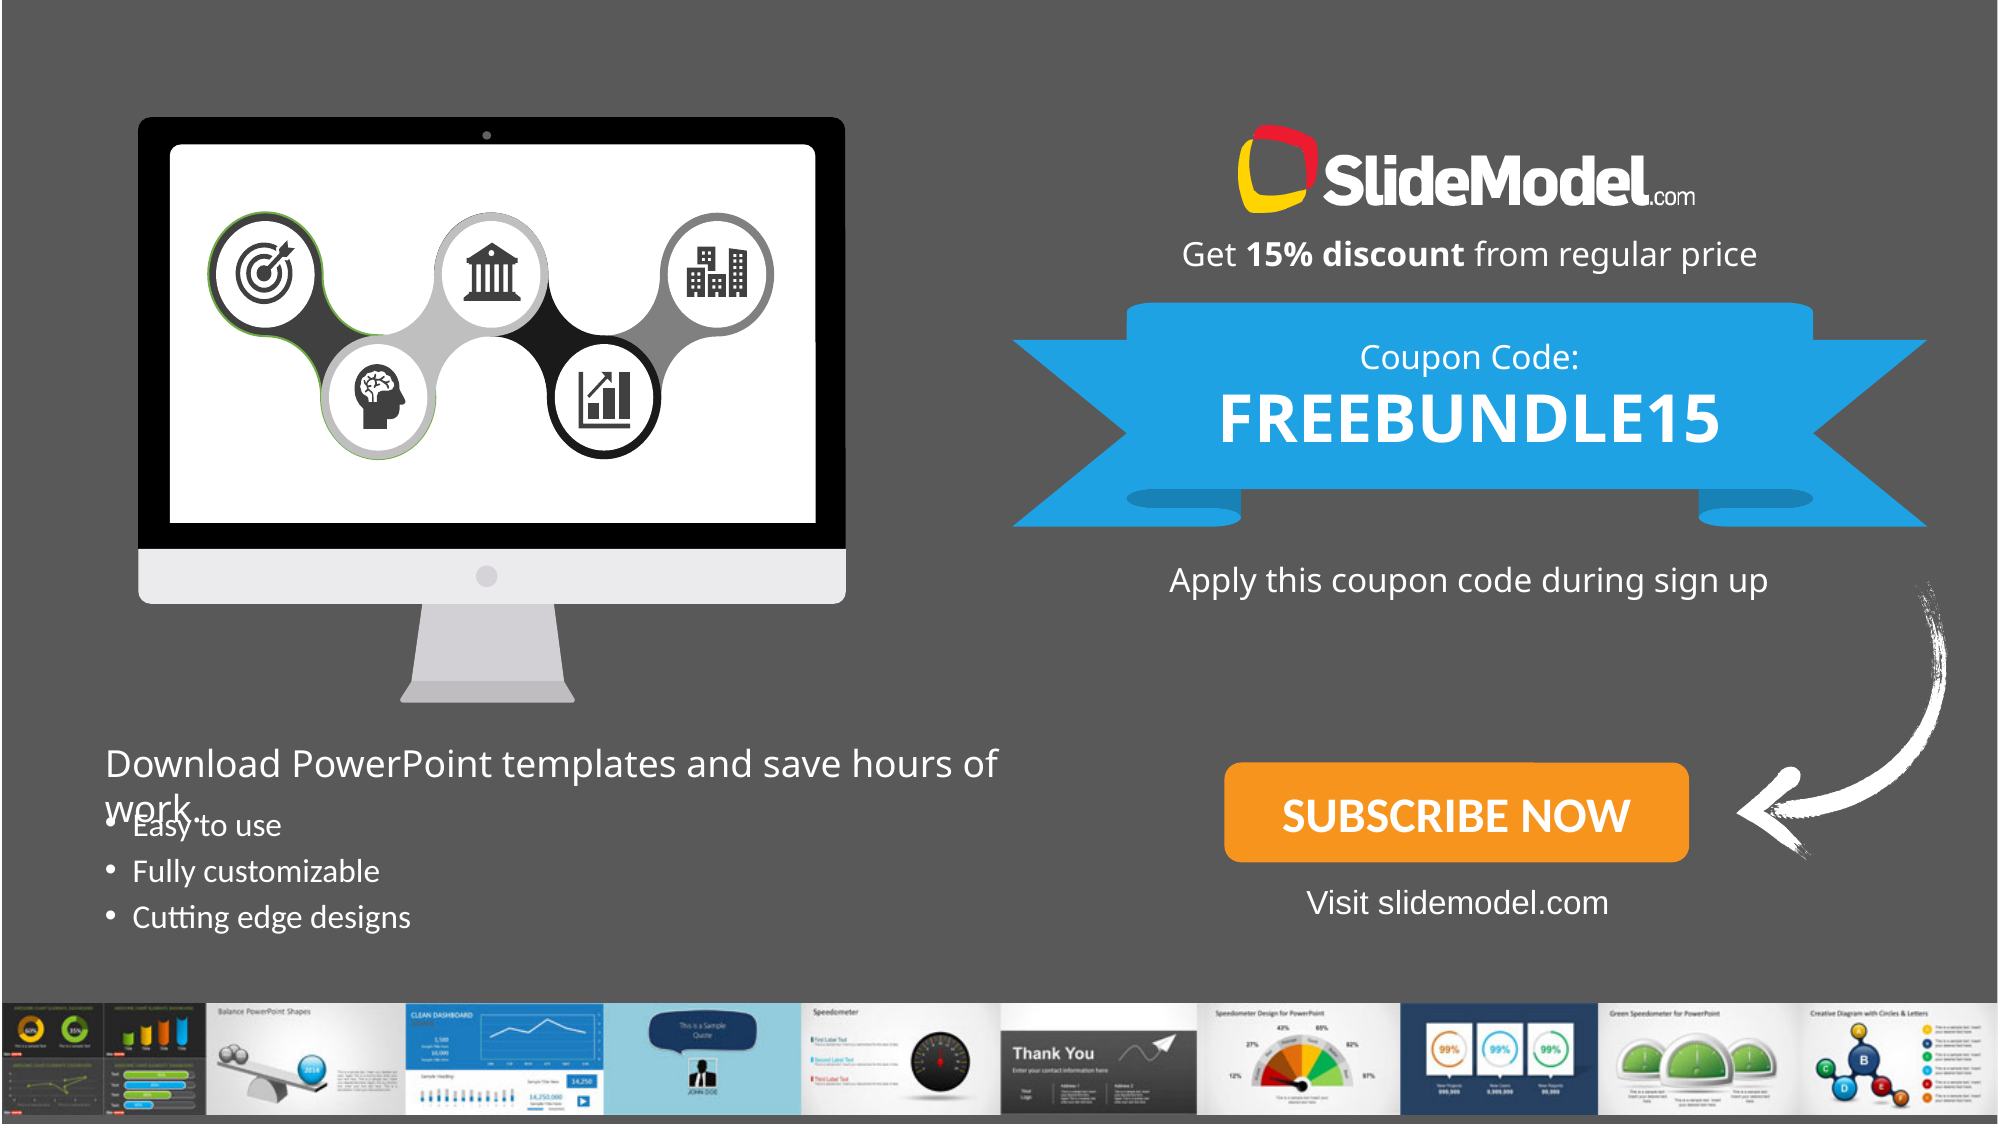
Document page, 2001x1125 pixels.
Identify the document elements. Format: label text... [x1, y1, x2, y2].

text_box [1736, 594, 1948, 861]
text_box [138, 117, 846, 703]
text_box Apply this coupon code during sign up [1129, 551, 1810, 607]
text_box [202, 206, 780, 466]
text_box [1, 0, 1998, 1125]
text_box Easy to use Fully customizable Cutting edge designs [90, 837, 863, 943]
text_box [1012, 302, 1928, 527]
picture [1237, 125, 1695, 213]
text_box Coupon Code: FREEBUNDLE15 [1173, 329, 1767, 464]
text_box [1927, 587, 1936, 601]
text_box Get 15% discount from regular price [1058, 225, 1882, 281]
text_box SUBSCRIBE NOW [1223, 761, 1691, 864]
text_box Visit slidemodel.com [1248, 875, 1668, 927]
picture [2, 1003, 1998, 1115]
text_box Download PowerPoint templates and save hours of work. [90, 732, 1059, 837]
